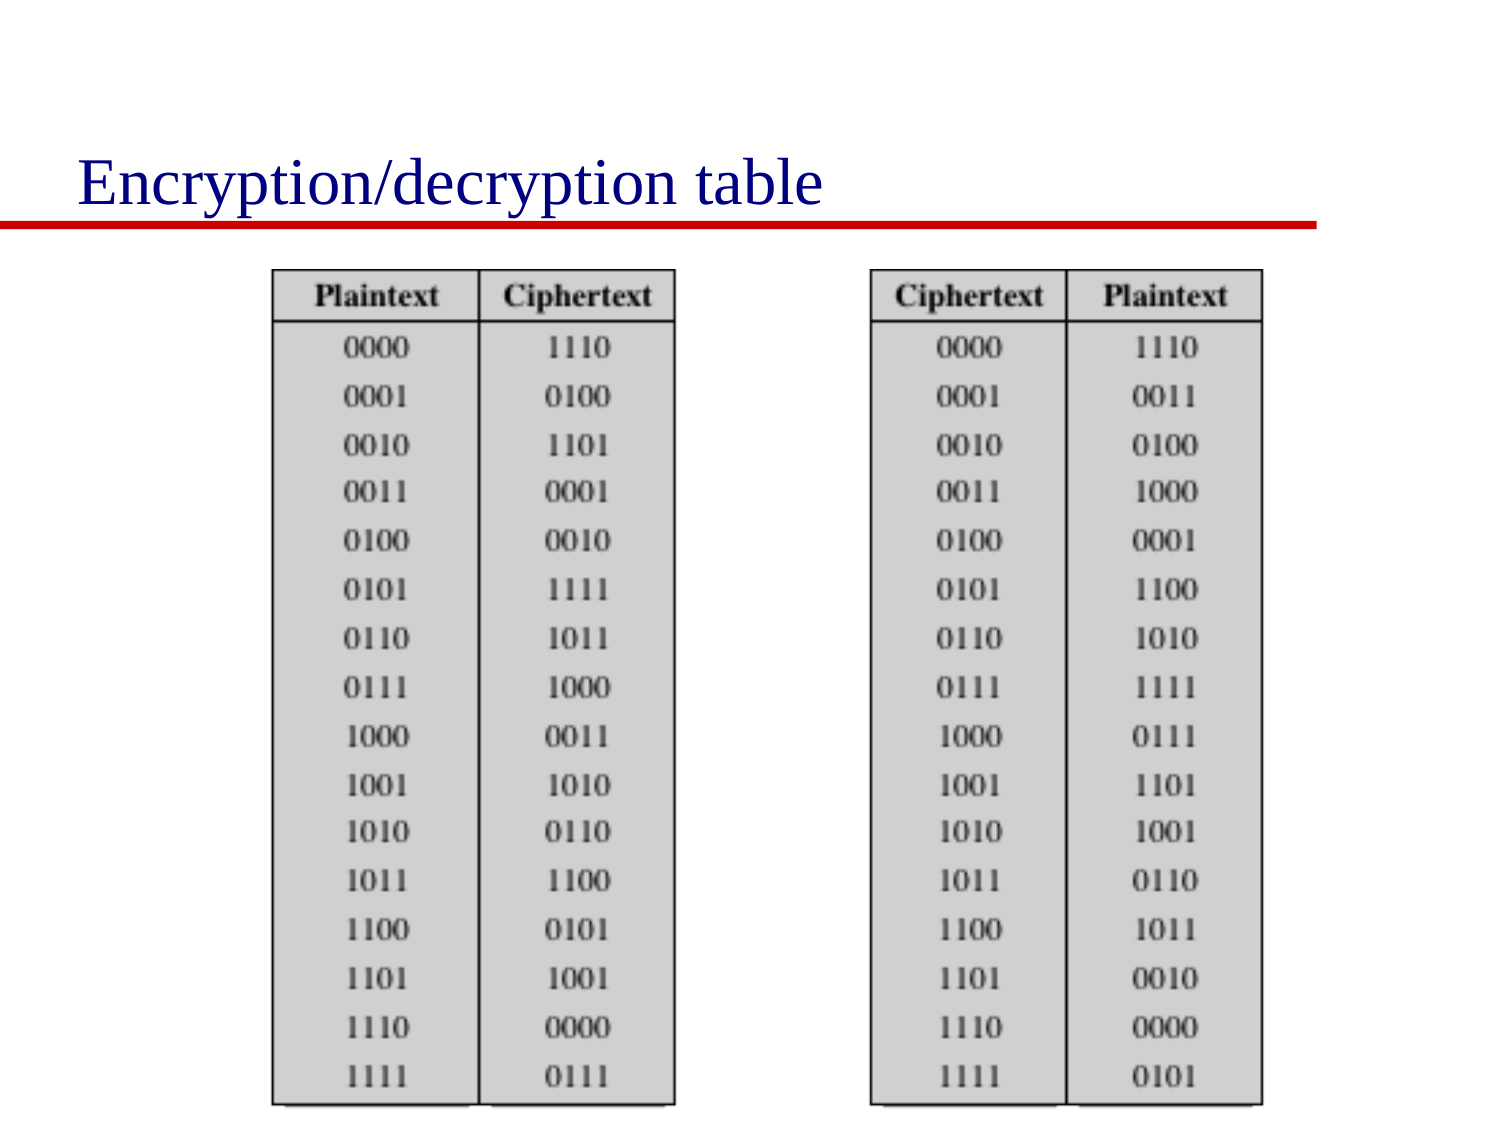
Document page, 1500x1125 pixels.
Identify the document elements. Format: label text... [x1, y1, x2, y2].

title Encryption/decryption table [62, 43, 1338, 226]
picture [242, 249, 1308, 1125]
